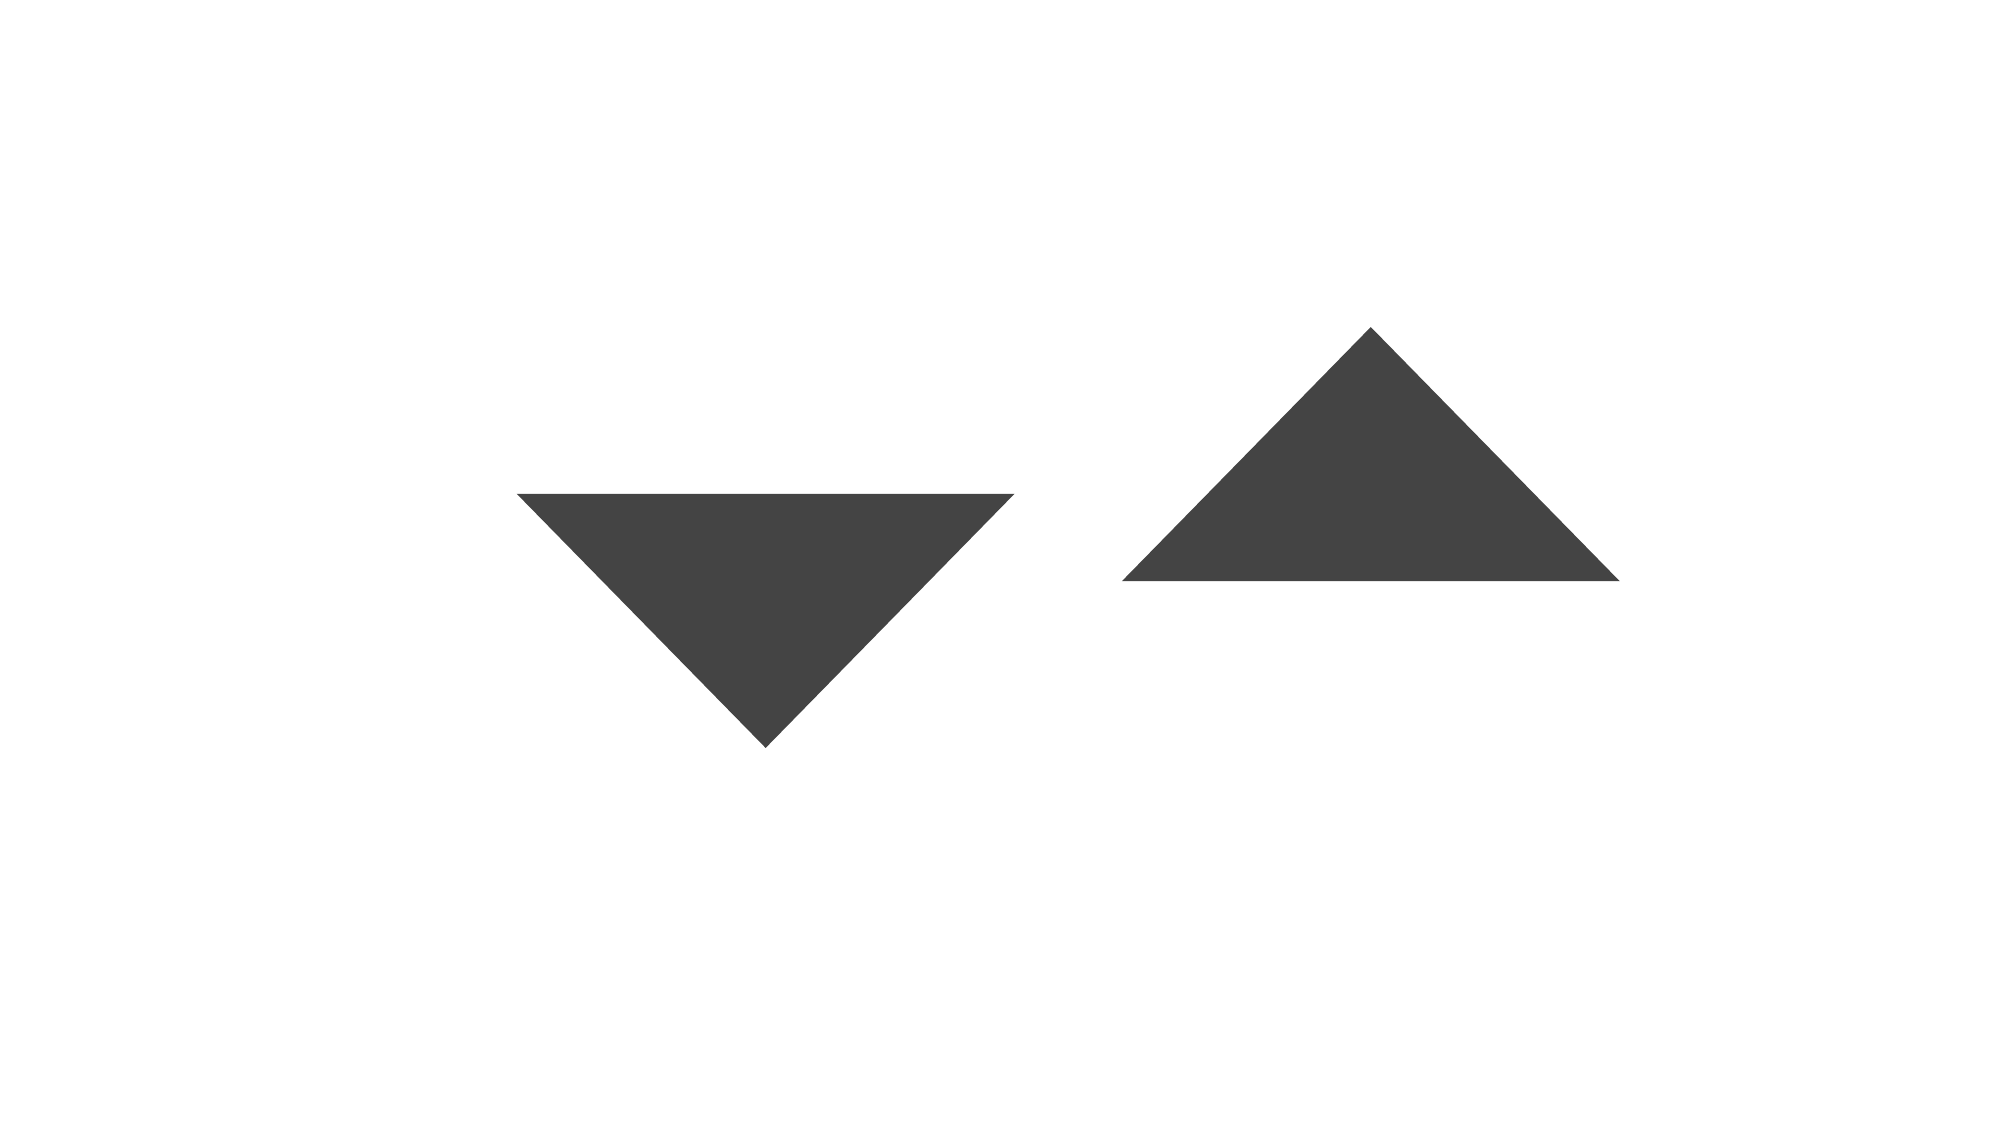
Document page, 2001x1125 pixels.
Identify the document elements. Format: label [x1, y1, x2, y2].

text_box [494, 266, 1037, 809]
text_box [1099, 266, 1642, 809]
